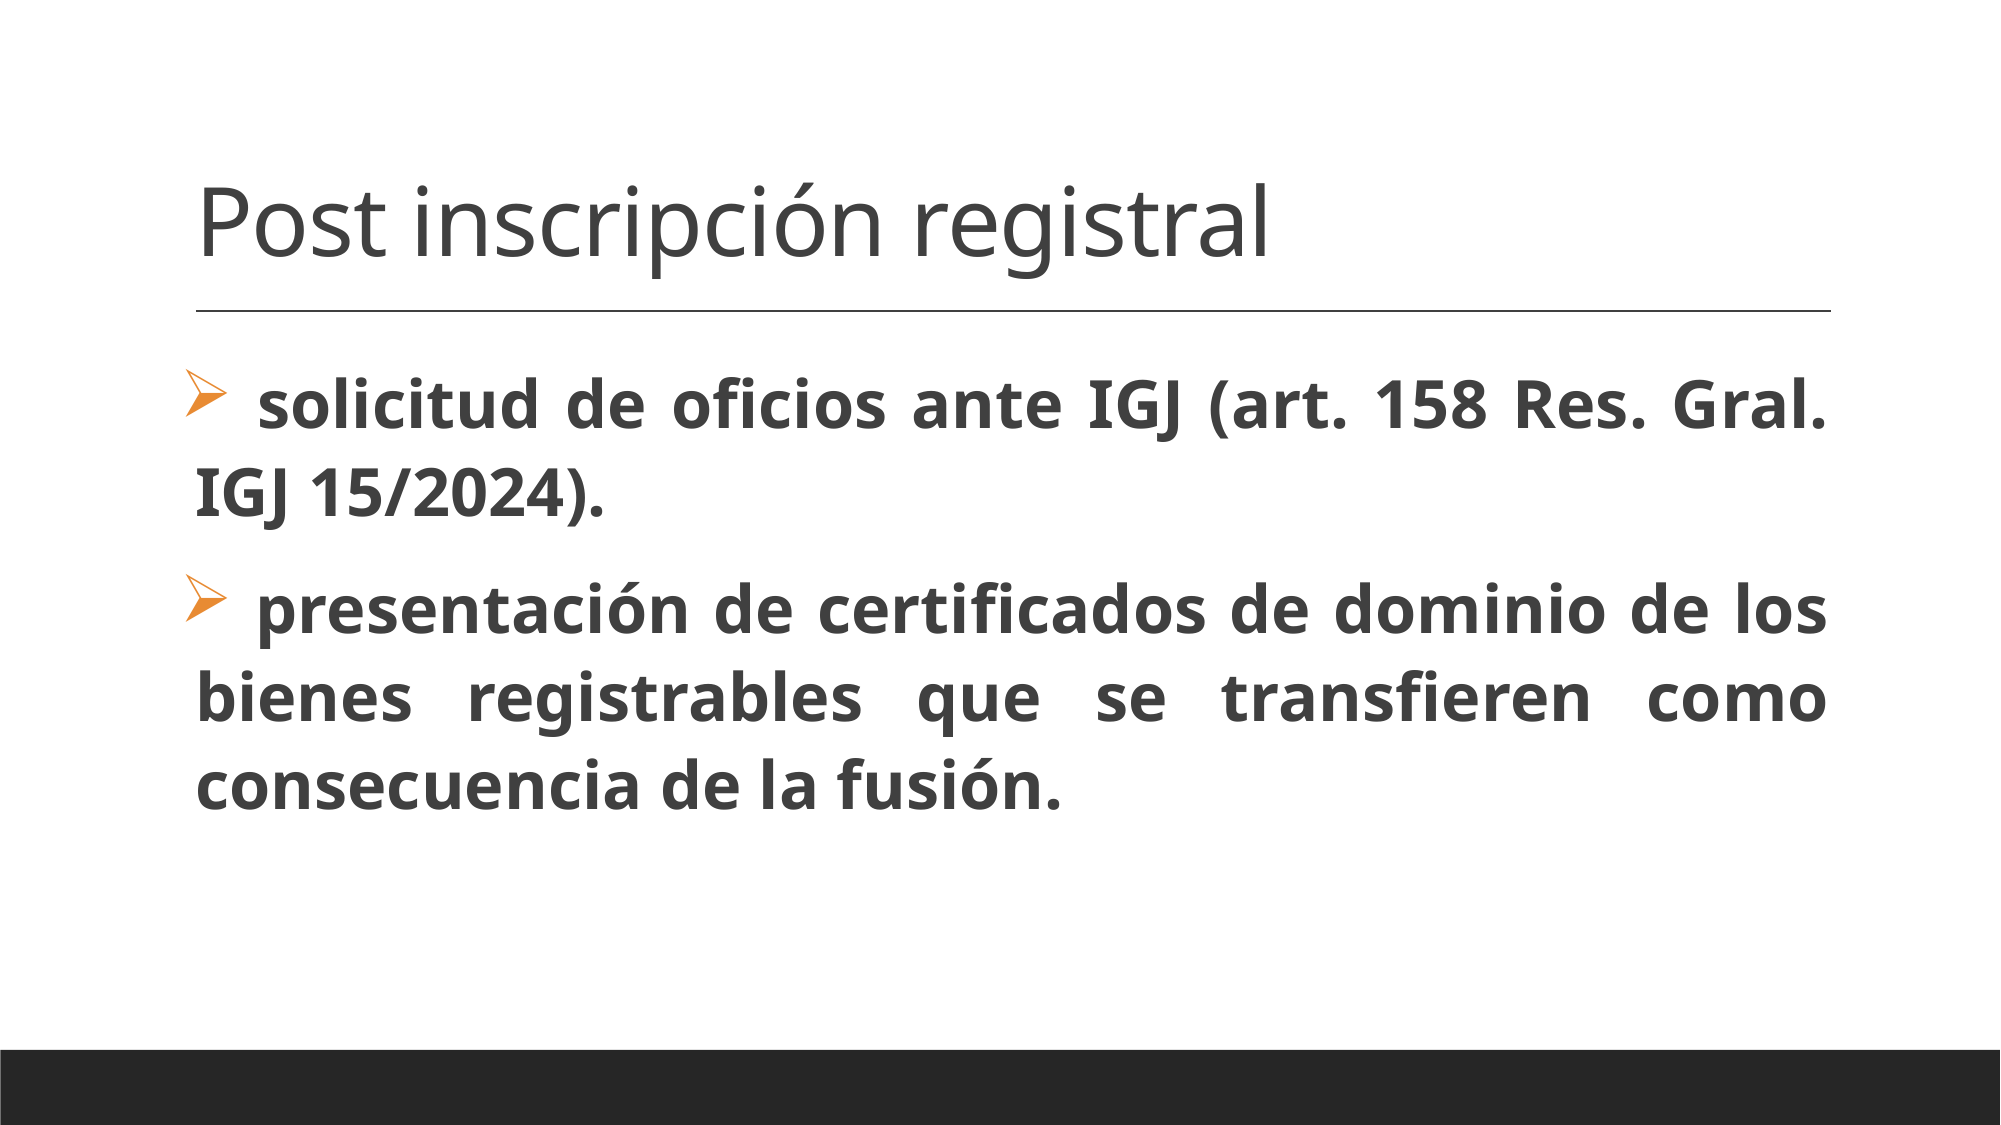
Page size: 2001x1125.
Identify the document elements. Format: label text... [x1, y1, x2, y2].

list solicitud de oficios ante IGJ (art. 158 Res. Gral. IGJ 15/2024). presentación de certificados de dominio de los bienes registrables que se transfieren como consecuencia de la fusión. [180, 345, 1830, 963]
title Post inscripción registral [180, 47, 1830, 285]
